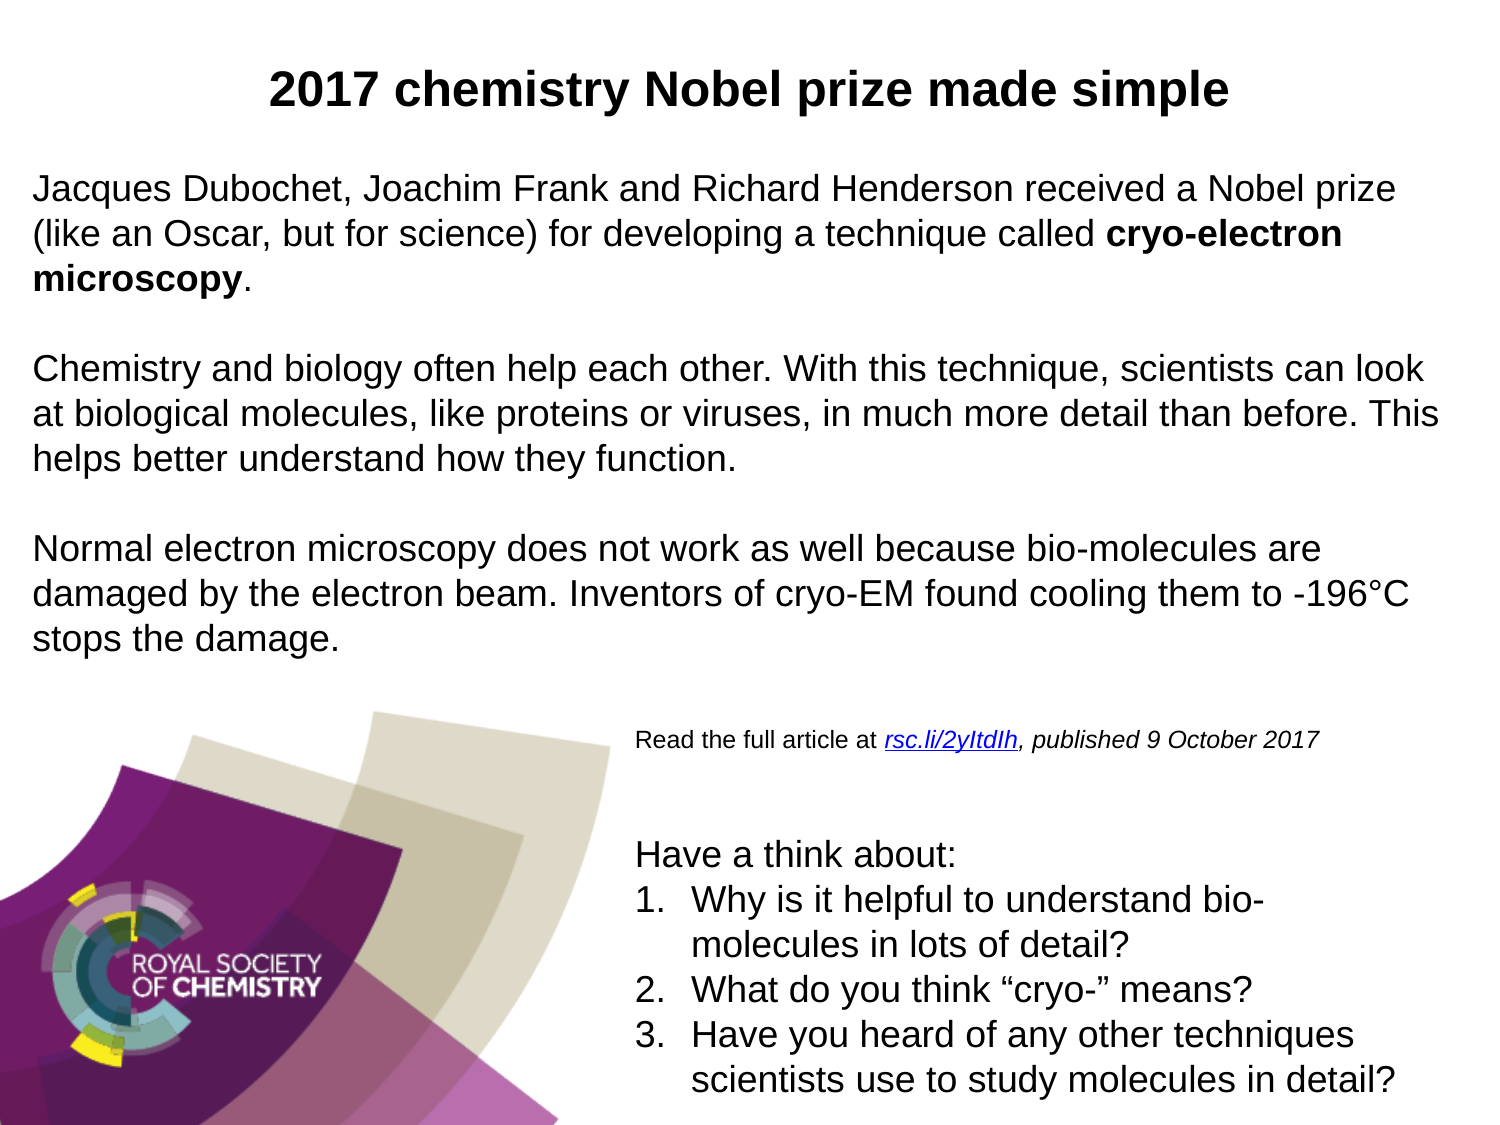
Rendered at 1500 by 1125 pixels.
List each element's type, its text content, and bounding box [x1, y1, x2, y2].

text_box 2017 chemistry Nobel prize made simple [147, 49, 1353, 124]
text_box Have a think about: Why is it helpful to understand bio-molecules in lots of detail? What do you think “cryo-” means? Have you heard of any other techniques scientists use to study molecules in detail? [620, 822, 1436, 1108]
picture [0, 3, 1500, 1125]
text_box Jacques Dubochet, Joachim Frank and Richard Henderson received a Nobel prize (like an Oscar, but for science) for developing a technique called cryo-electron microscopy. Chemistry and biology often help each other. With this technique, scientists can look at biological molecules, like proteins or viruses, in much more detail than before. This helps better understand how they function. Normal electron microscopy does not work as well because bio-molecules are damaged by the electron beam. Inventors of cryo-EM found cooling them to -196°C stops the damage. [17, 156, 1459, 667]
text_box Read the full article at rsc.li/2yItdIh, published 9 October 2017 [620, 715, 1424, 791]
